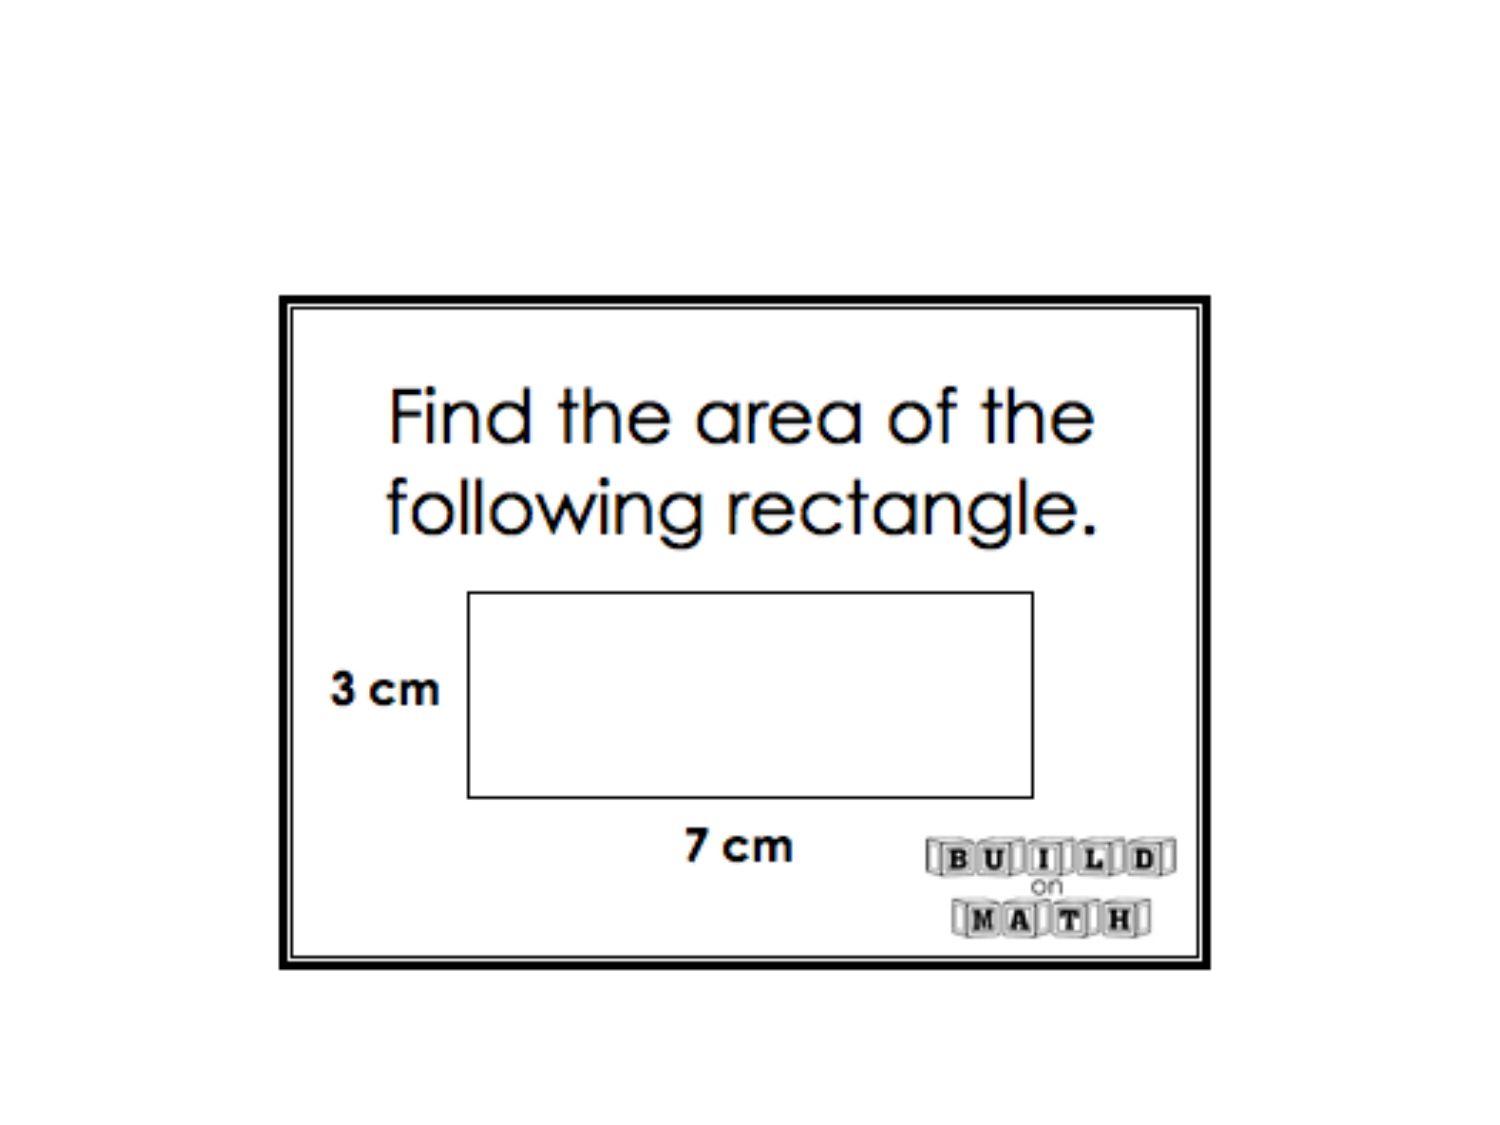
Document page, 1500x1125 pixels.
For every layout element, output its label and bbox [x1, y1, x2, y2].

list [74, 262, 1426, 1006]
